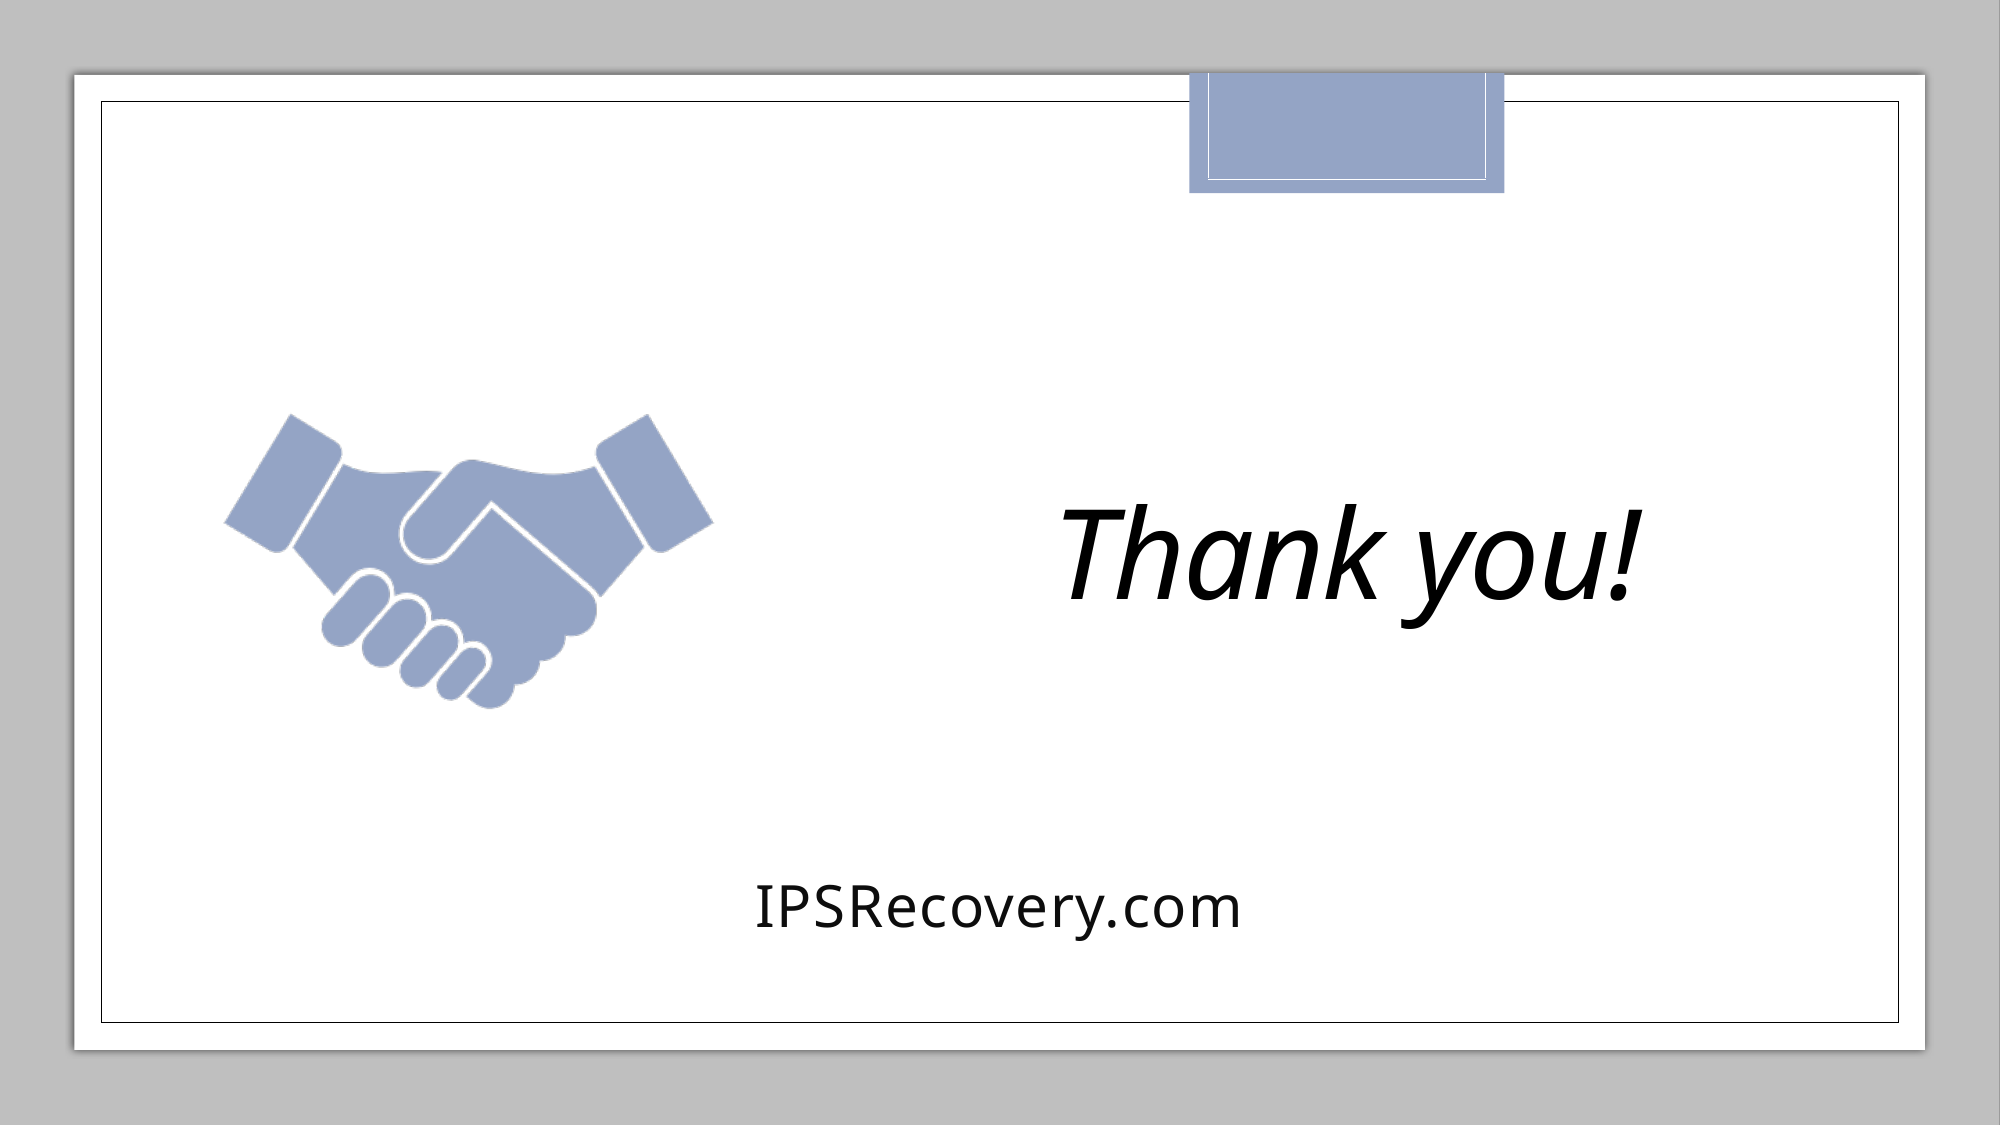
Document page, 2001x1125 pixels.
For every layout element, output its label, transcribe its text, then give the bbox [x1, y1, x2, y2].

text_box [74, 74, 1925, 1050]
picture [203, 297, 735, 828]
title Thank you! [878, 312, 1816, 813]
subtitle IPSRecovery.com [560, 854, 1439, 1015]
text_box [101, 101, 1899, 1023]
text_box [1188, 72, 1505, 194]
text_box [0, 0, 2000, 1125]
